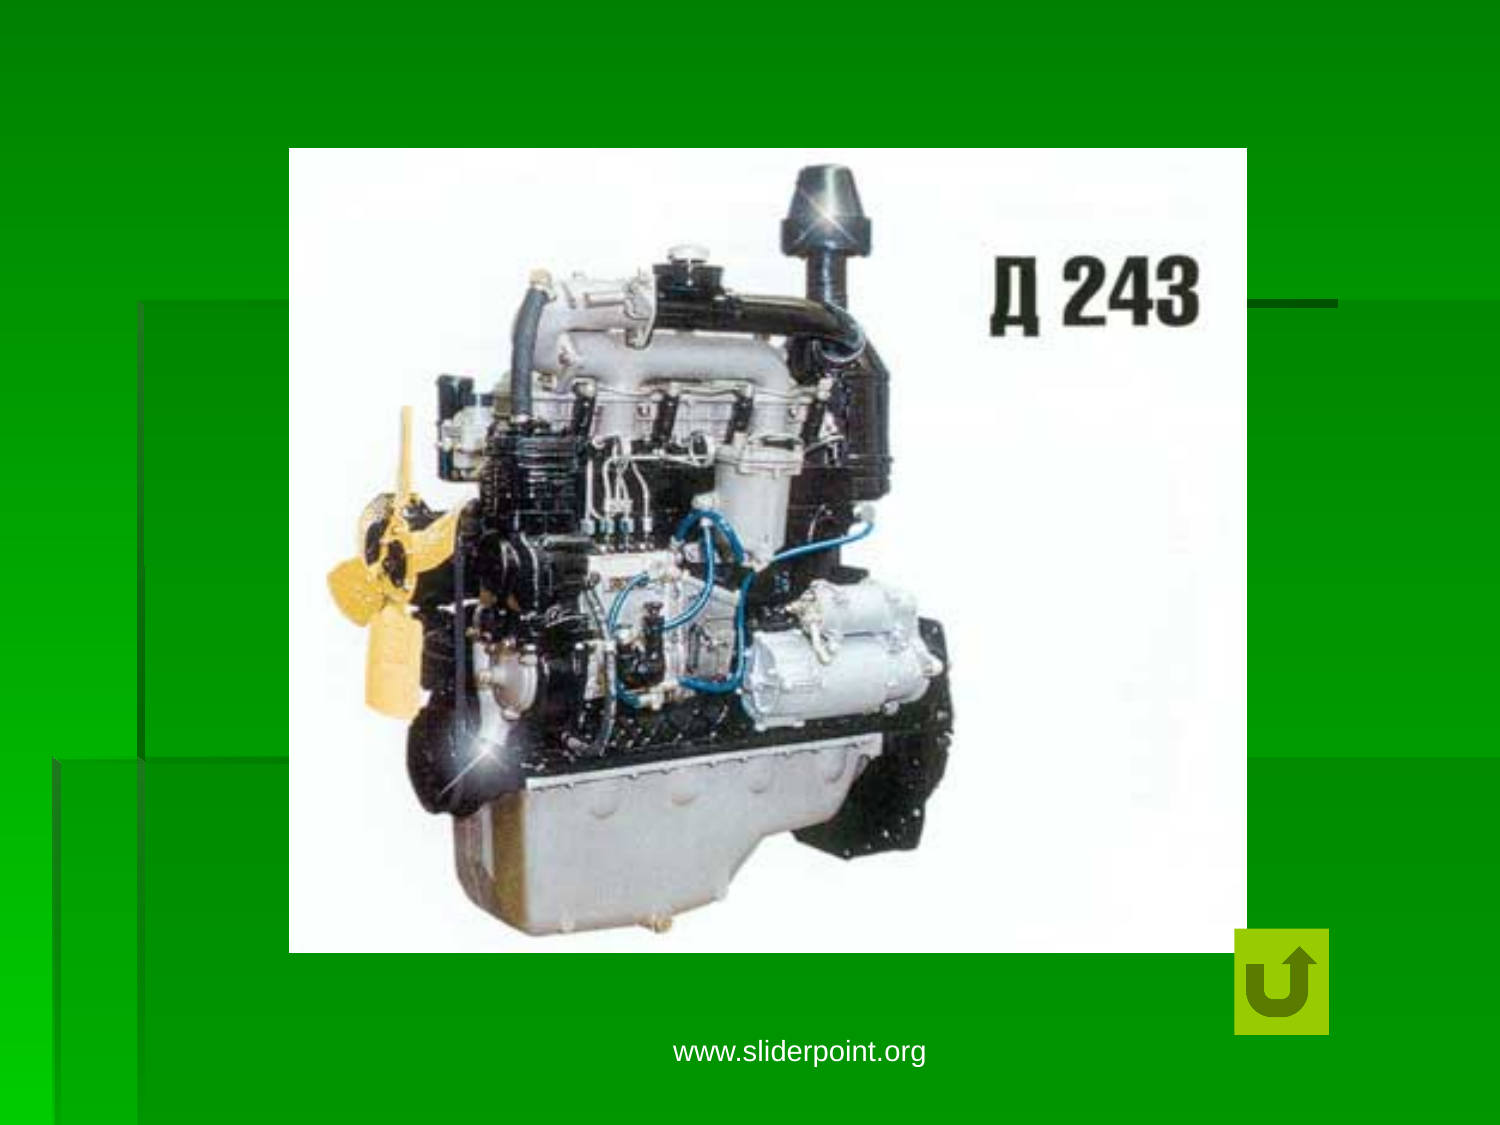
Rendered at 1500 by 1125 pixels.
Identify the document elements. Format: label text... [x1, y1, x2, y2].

picture [289, 148, 1247, 953]
footer www.sliderpoint.org [562, 1024, 1038, 1103]
text_box [1234, 928, 1329, 1035]
